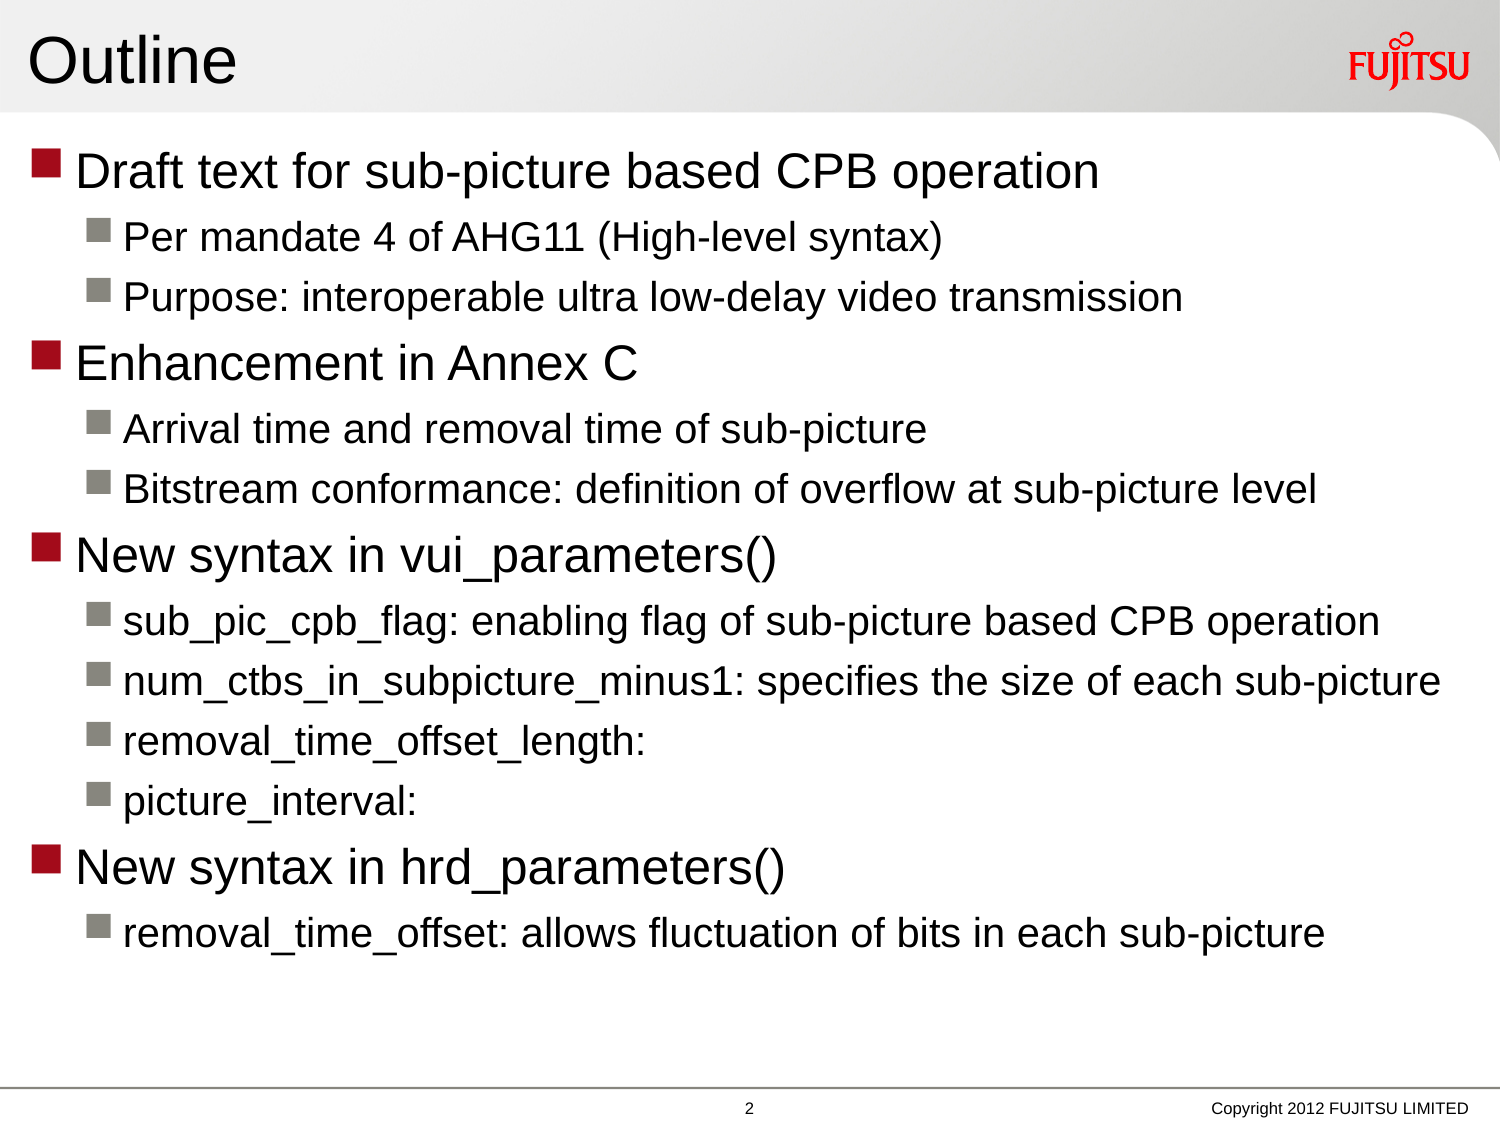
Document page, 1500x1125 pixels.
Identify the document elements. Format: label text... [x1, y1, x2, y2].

list Draft text for sub-picture based CPB operation Per mandate 4 of AHG11 (High-level syntax) Purpose: interoperable ultra low-delay video transmission Enhancement in Annex C Arrival time and removal time of sub-picture Bitstream conformance: definition of overflow at sub-picture level New syntax in vui_parameters() sub_pic_cpb_flag: enabling flag of sub-picture based CPB operation num_ctbs_in_subpicture_minus1: specifies the size of each sub-picture removal_time_offset_length: picture_interval: New syntax in hrd_parameters() removal_time_offset: allows fluctuation of bits in each sub-picture [27, 142, 1470, 1061]
slide_number 1 [705, 1091, 795, 1125]
title Outline [27, 0, 1318, 114]
picture [0, 0, 1500, 176]
footer Copyright 2012 FUJITSU LIMITED [809, 1091, 1470, 1125]
